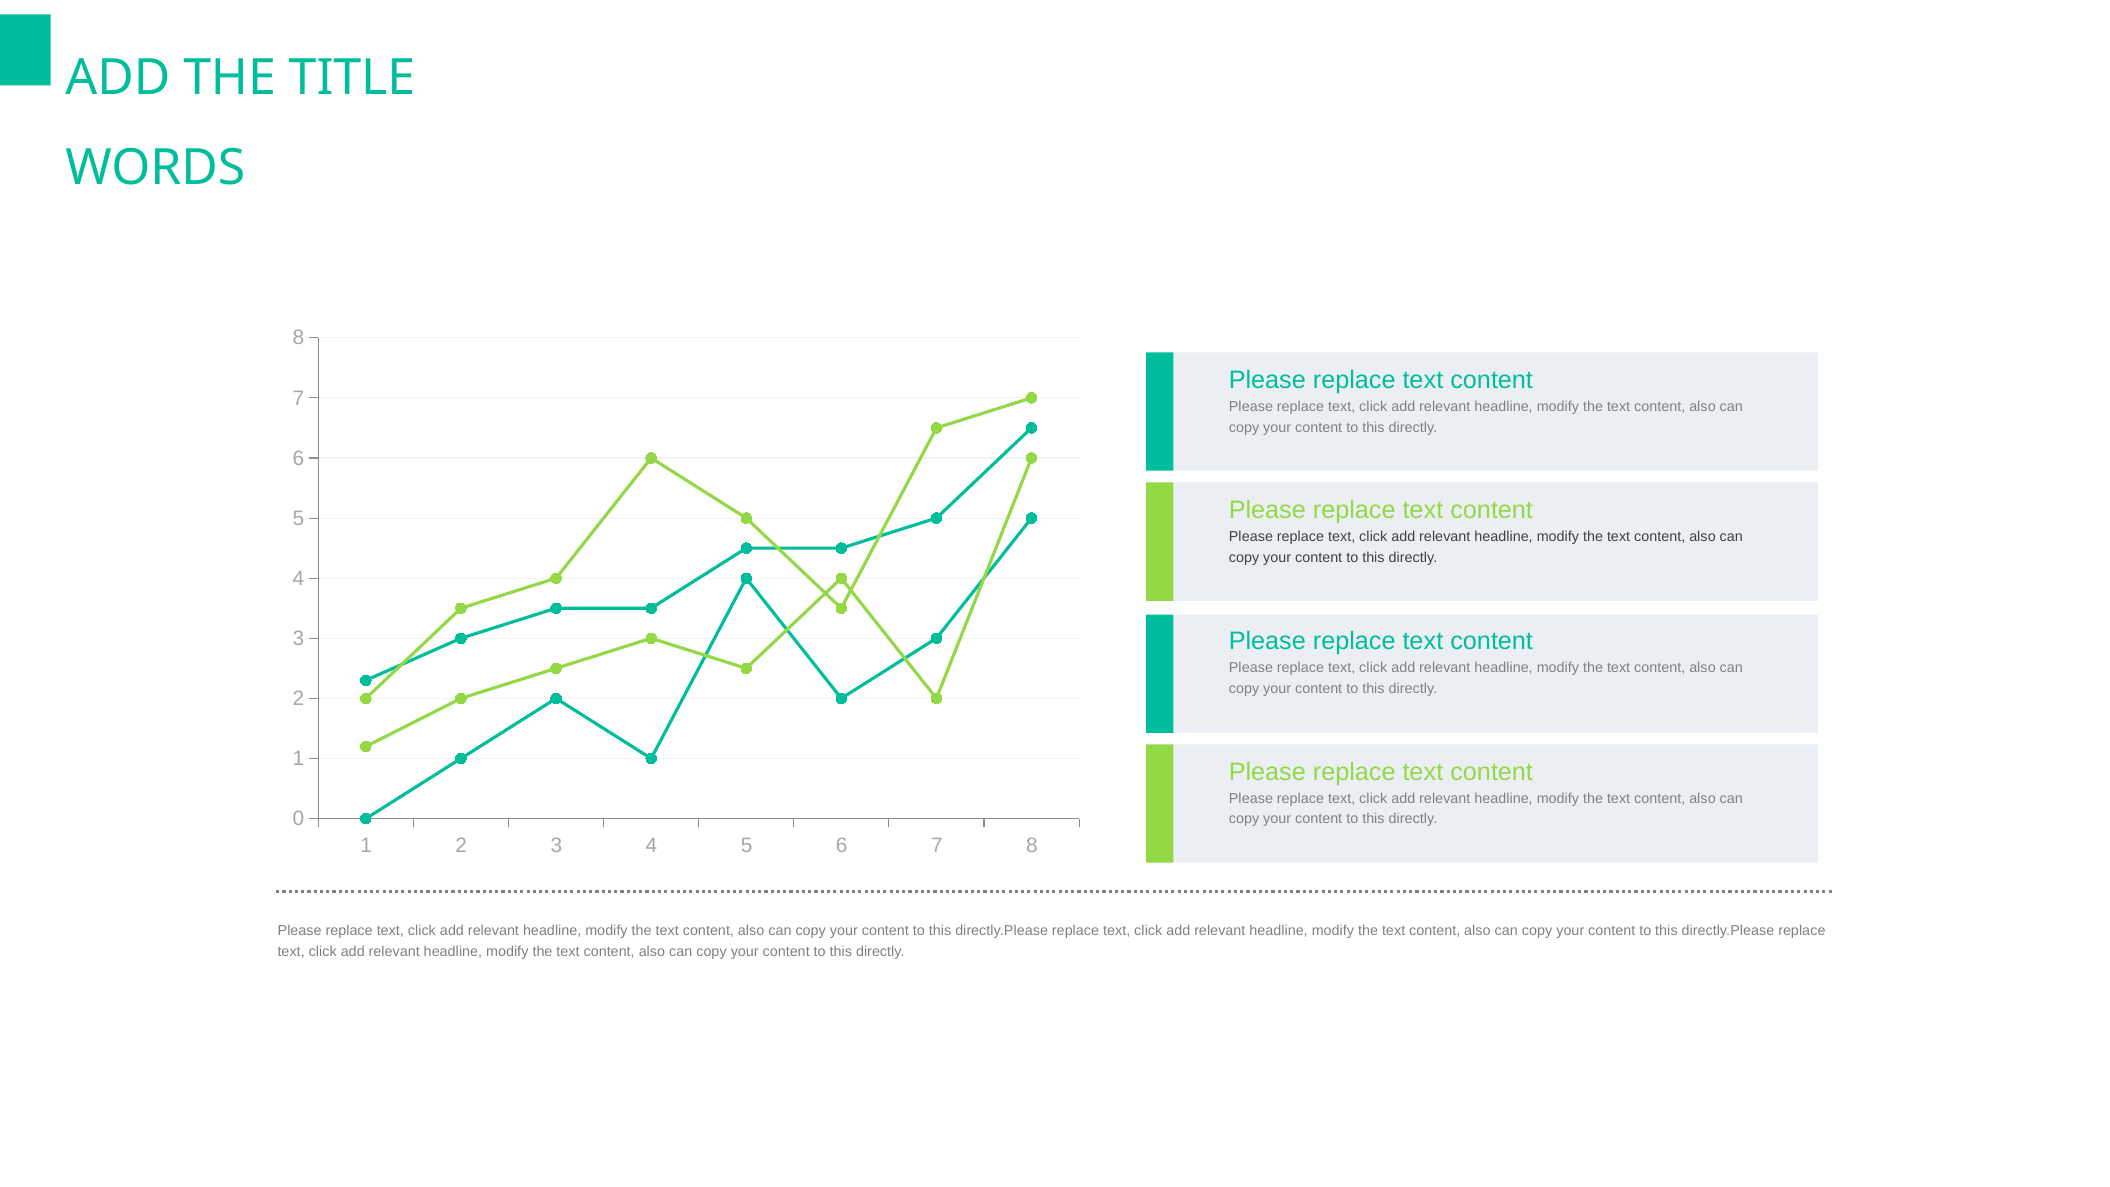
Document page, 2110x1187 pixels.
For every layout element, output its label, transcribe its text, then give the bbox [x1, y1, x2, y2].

chart [276, 315, 1096, 868]
text_box ADD THE TITLE WORDS [50, 7, 583, 202]
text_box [1146, 482, 1818, 601]
text_box Please replace text, click add relevant headline, modify the text content, also can copy your content to this directly.Please replace text, click add relevant headline, modify the text content, also can copy your content to this directly.Please replace text, click add relevant headline, modify the text content, also can copy your content to this directly. [277, 917, 1832, 960]
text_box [1146, 744, 1818, 863]
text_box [1146, 614, 1818, 733]
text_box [1146, 352, 1818, 471]
